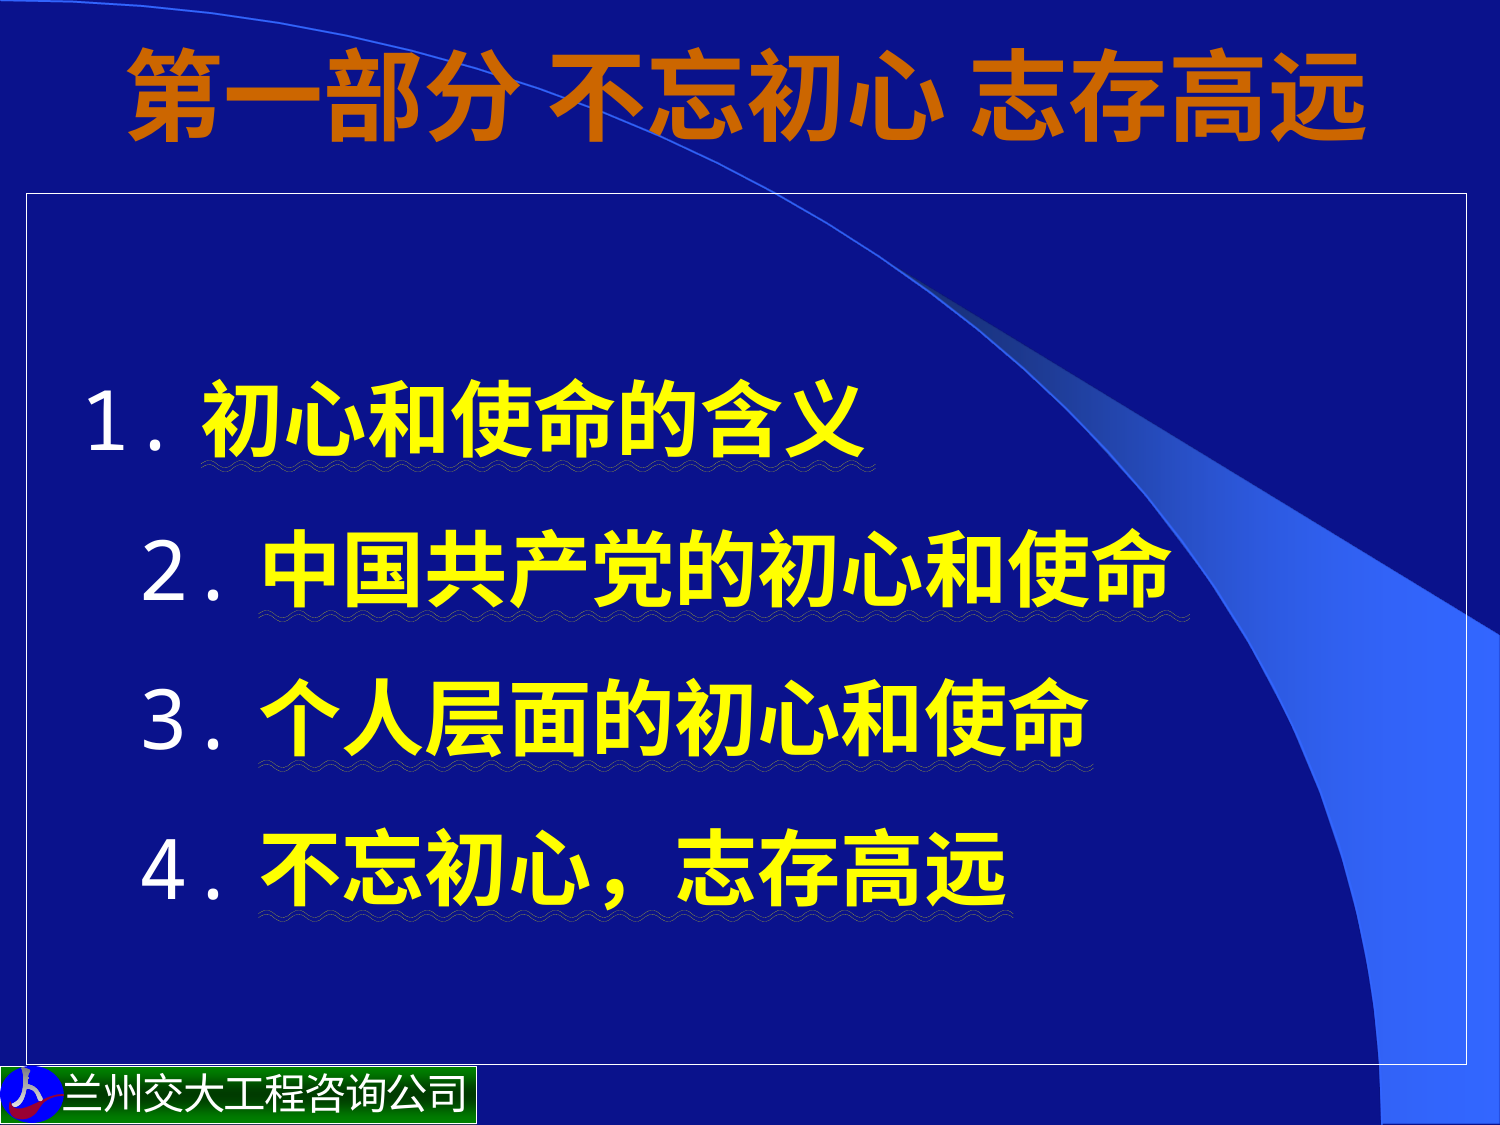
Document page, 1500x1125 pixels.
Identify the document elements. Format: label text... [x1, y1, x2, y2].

picture [0, 0, 1500, 1125]
title 第一部分 不忘初心 志存高远 [26, 0, 1467, 188]
list 1.初心和使命的含义 2.中国共产党的初心和使命 3.个人层面的初心和使命 4.不忘初心，志存高远 [26, 193, 1467, 1065]
